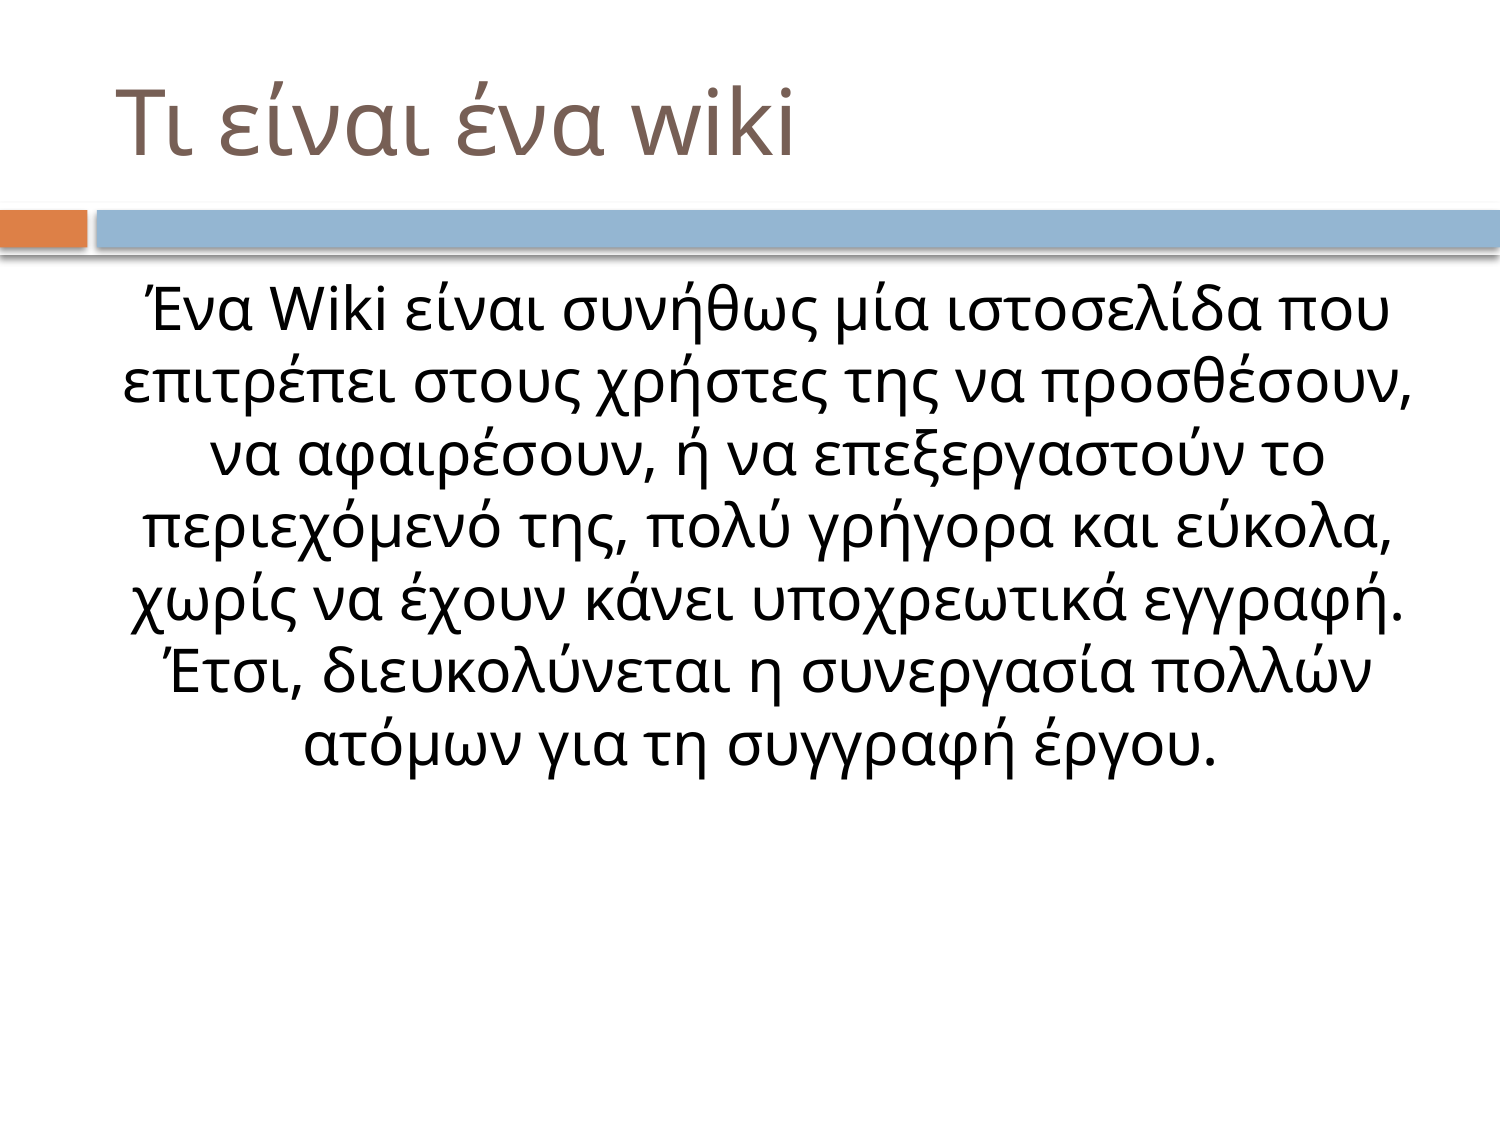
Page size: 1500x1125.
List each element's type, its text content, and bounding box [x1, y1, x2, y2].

title Τι είναι ένα wiki [100, 37, 1438, 200]
list Ένα Wiki είναι συνήθως μία ιστοσελίδα που επιτρέπει στους χρήστες της να προσθέσουν, να αφαιρέσουν, ή να επεξεργαστούν το περιεχόμενό της, πολύ γρήγορα και εύκολα, χωρίς να έχουν κάνει υποχρεωτικά εγγραφή. Έτσι, διευκολύνεται η συνεργασία πολλών ατόμων για τη συγγραφή έργου. [100, 262, 1438, 1000]
